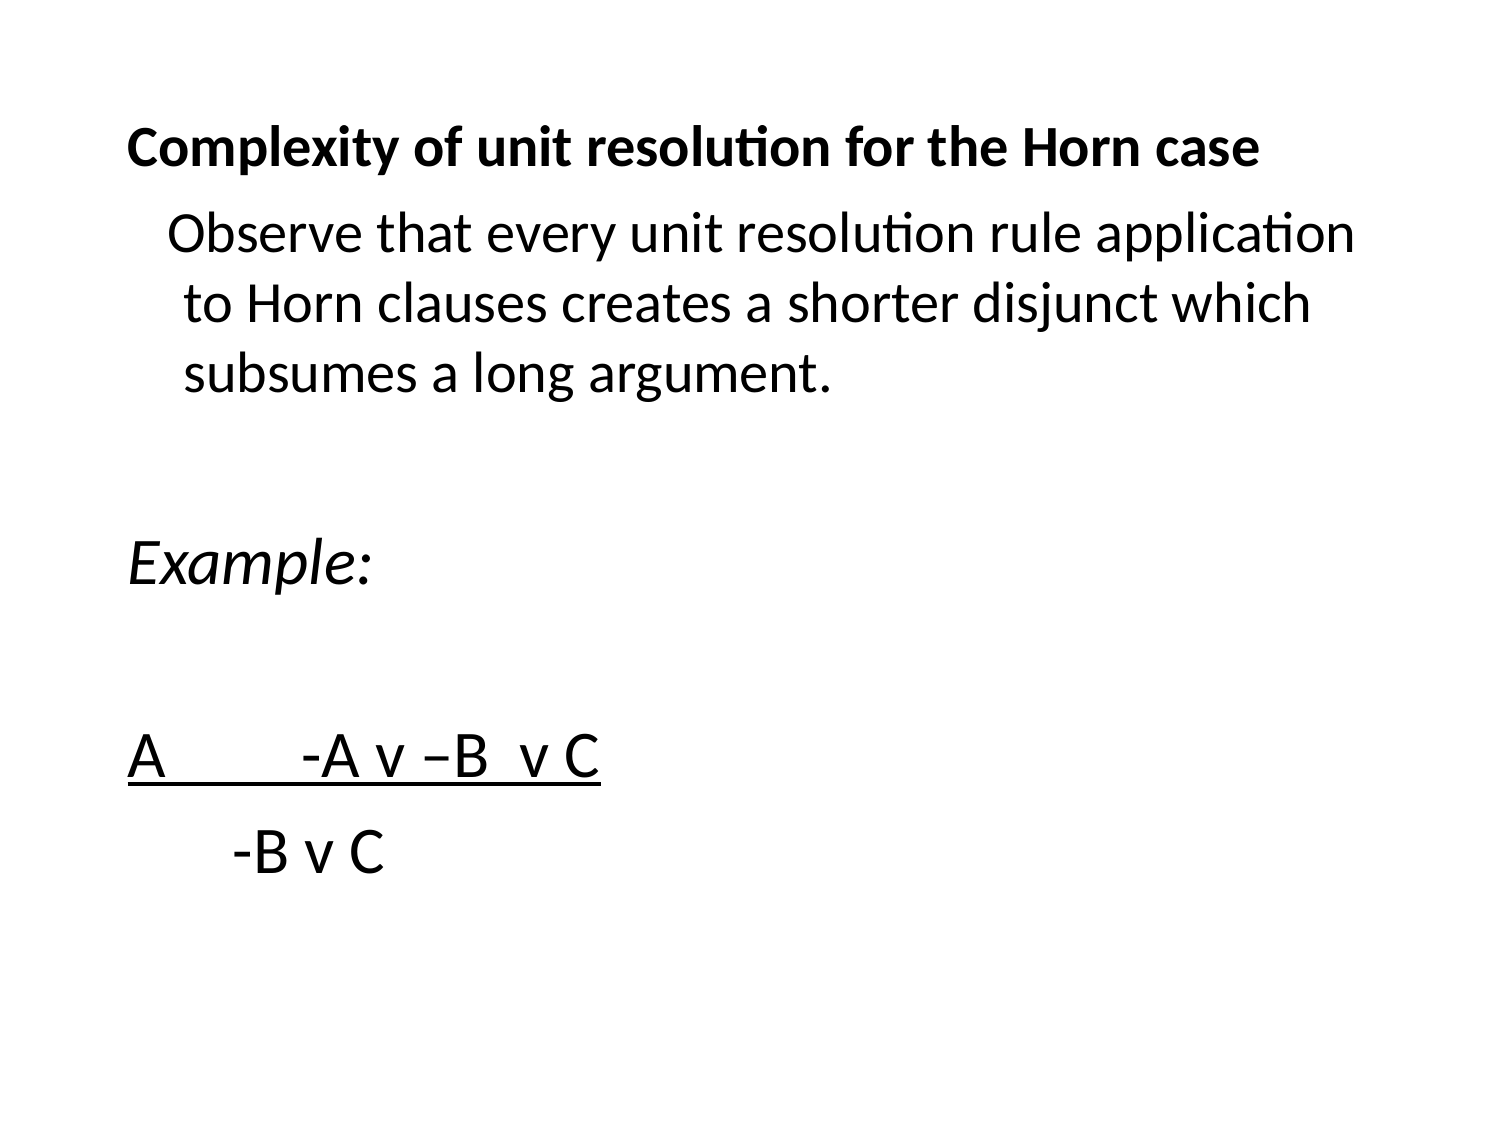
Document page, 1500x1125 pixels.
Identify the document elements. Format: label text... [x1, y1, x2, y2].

text_box Complexity of unit resolution for the Horn case Observe that every unit resolution rule application to Horn clauses creates a shorter disjunct which subsumes a long argument. Example: A -A v –B v C -B v C [112, 99, 1388, 1000]
